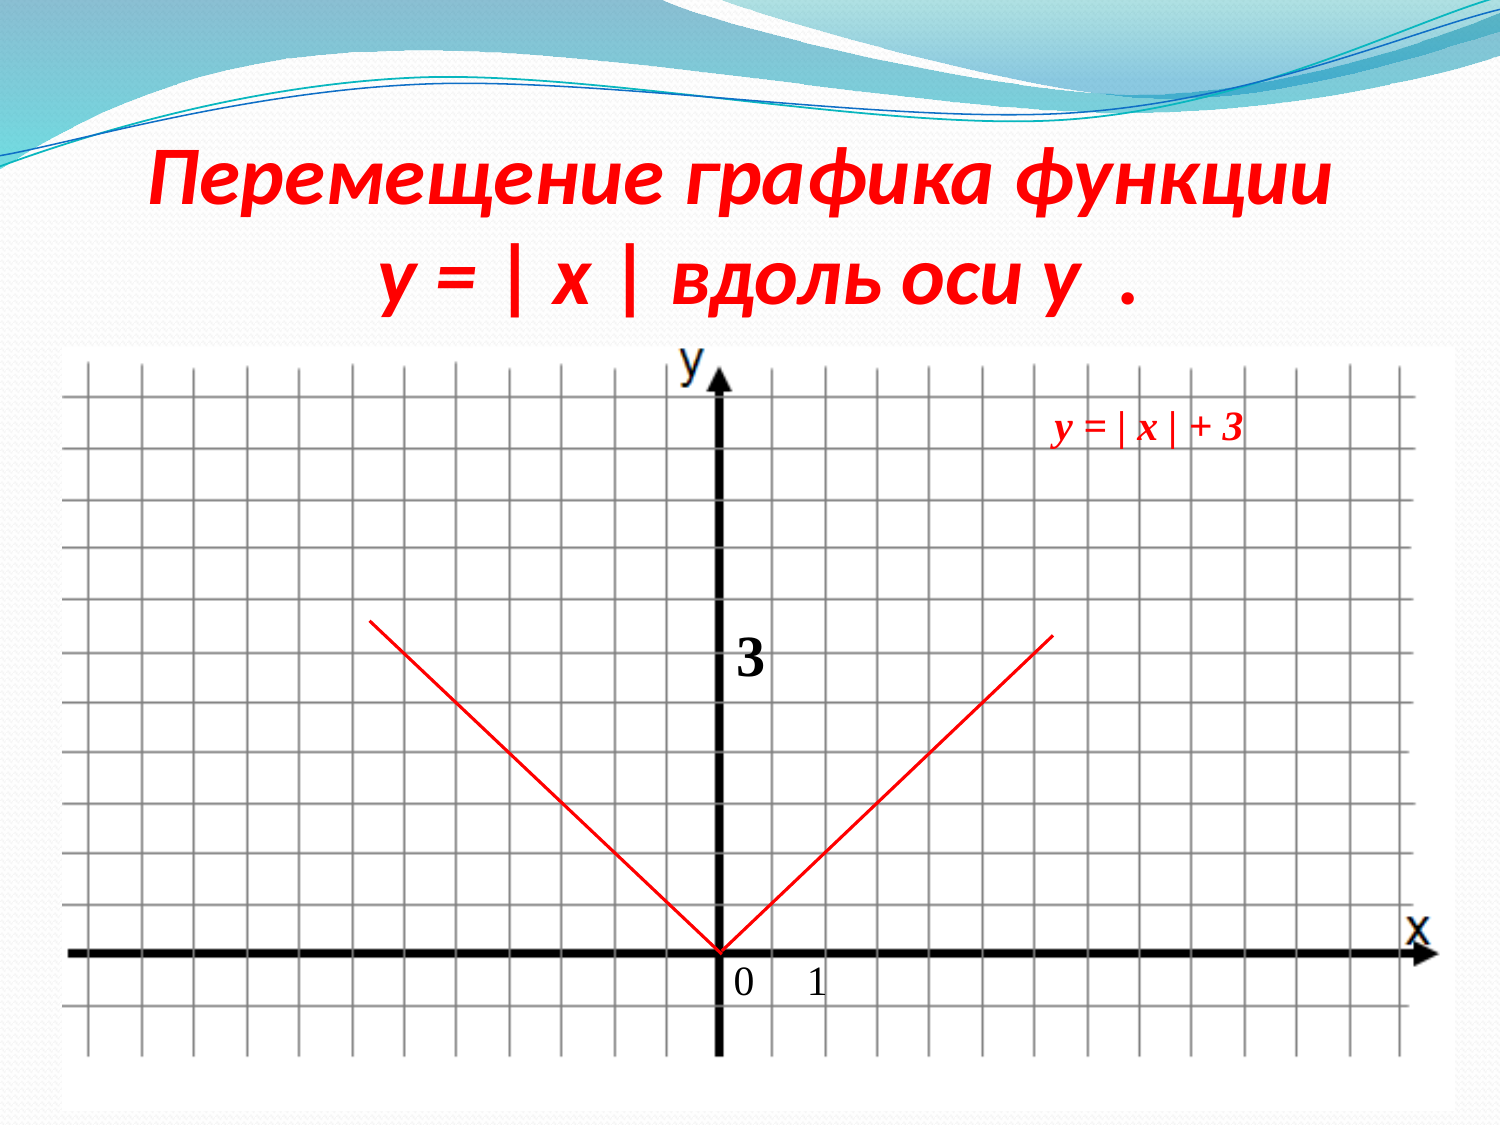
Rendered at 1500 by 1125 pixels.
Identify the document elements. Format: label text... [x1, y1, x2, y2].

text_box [369, 620, 1054, 955]
title Перемещение графика функции y = | x | вдоль оси у . [0, 66, 1500, 322]
picture [62, 347, 1455, 1111]
